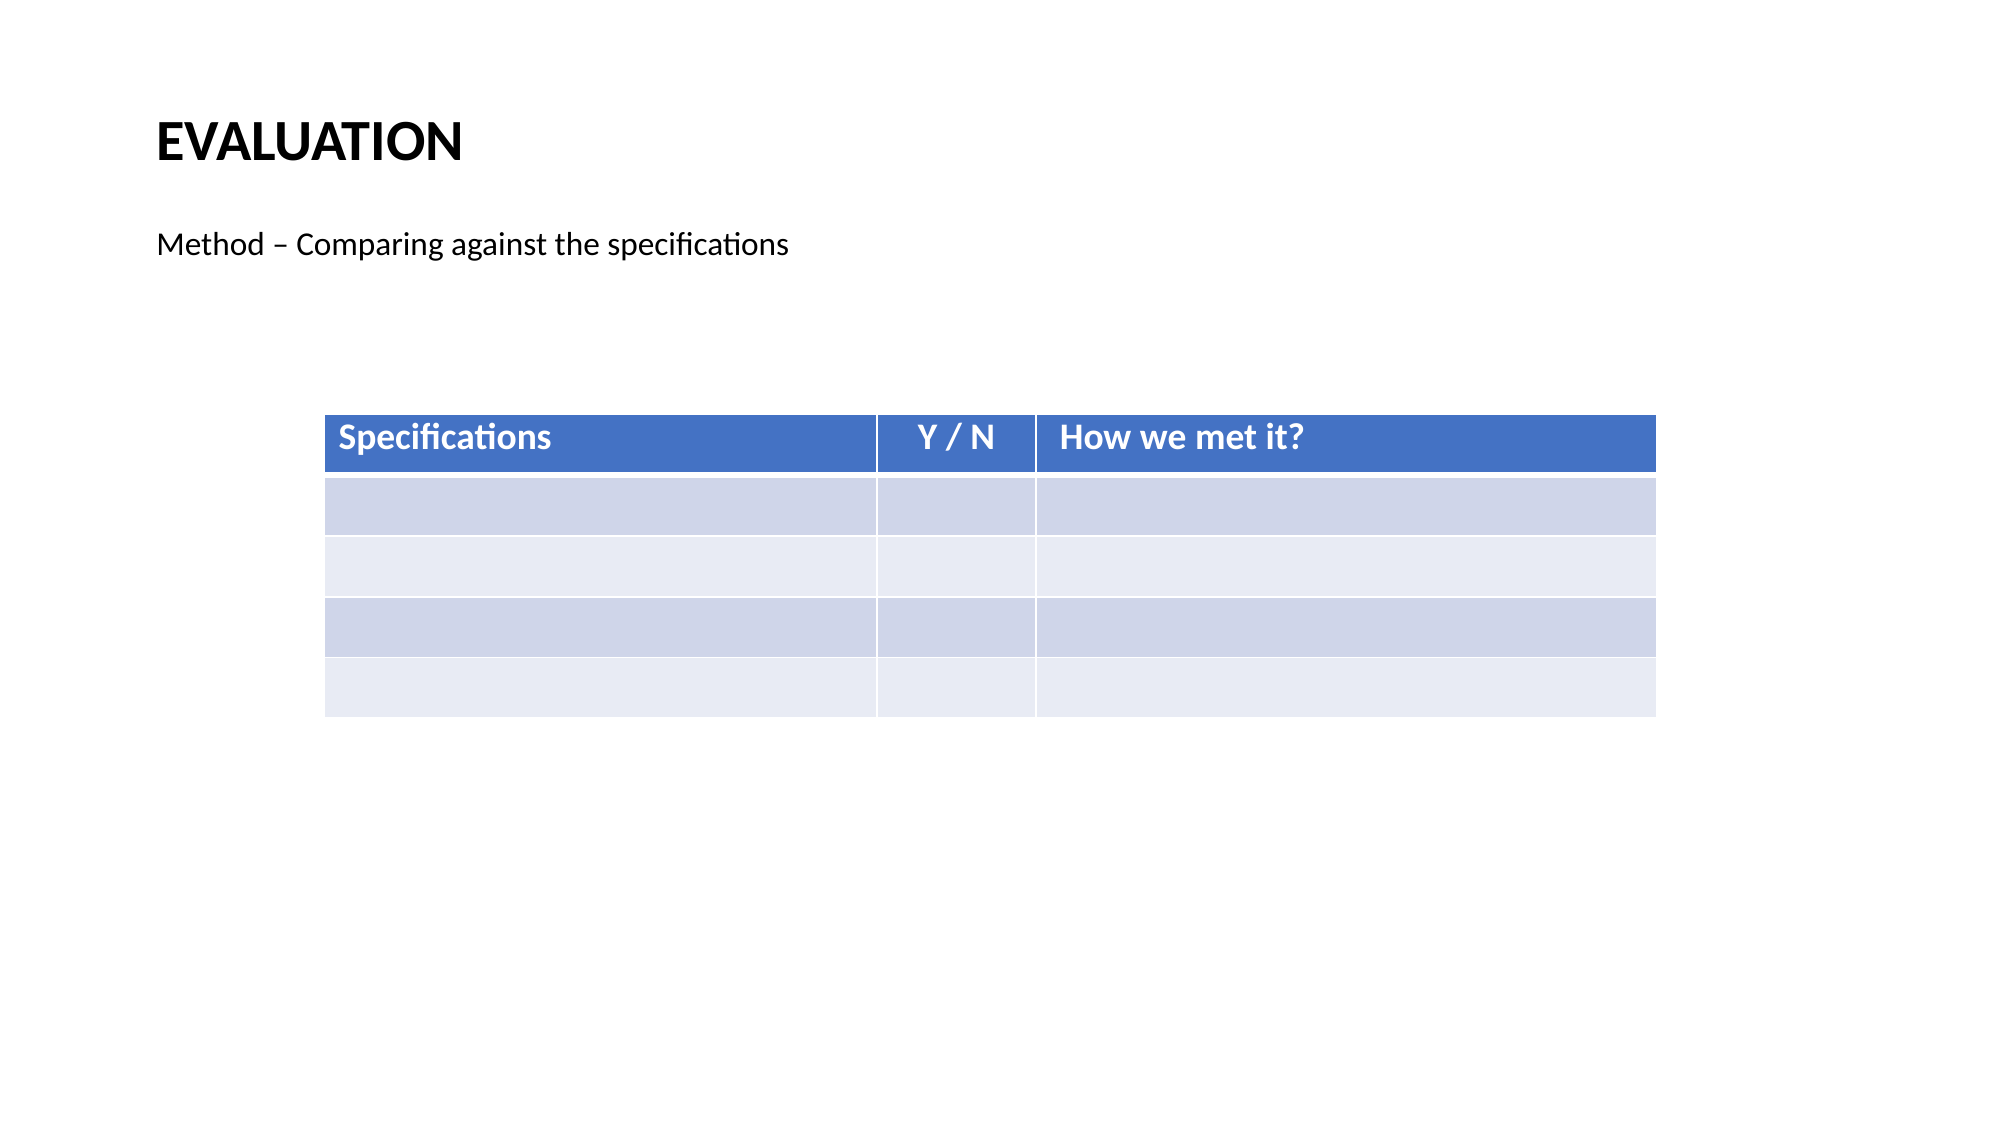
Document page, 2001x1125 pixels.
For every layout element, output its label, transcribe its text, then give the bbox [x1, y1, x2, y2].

table_header Specifications [325, 415, 876, 472]
table_cell [1037, 537, 1656, 596]
table_cell [325, 478, 876, 535]
table_cell [325, 598, 876, 657]
table_cell [1037, 478, 1656, 535]
table_header Y / N [878, 415, 1035, 472]
table_cell [1037, 598, 1656, 657]
text_box EVALUATION Method – Comparing against the specifications [141, 94, 806, 270]
table_cell [325, 658, 876, 717]
table_cell [1037, 658, 1656, 717]
table_header How we met it? [1037, 415, 1656, 472]
table_cell [878, 537, 1035, 596]
table_cell [325, 537, 876, 596]
table_cell [878, 478, 1035, 535]
table_cell [878, 598, 1035, 657]
table_cell [878, 658, 1035, 717]
